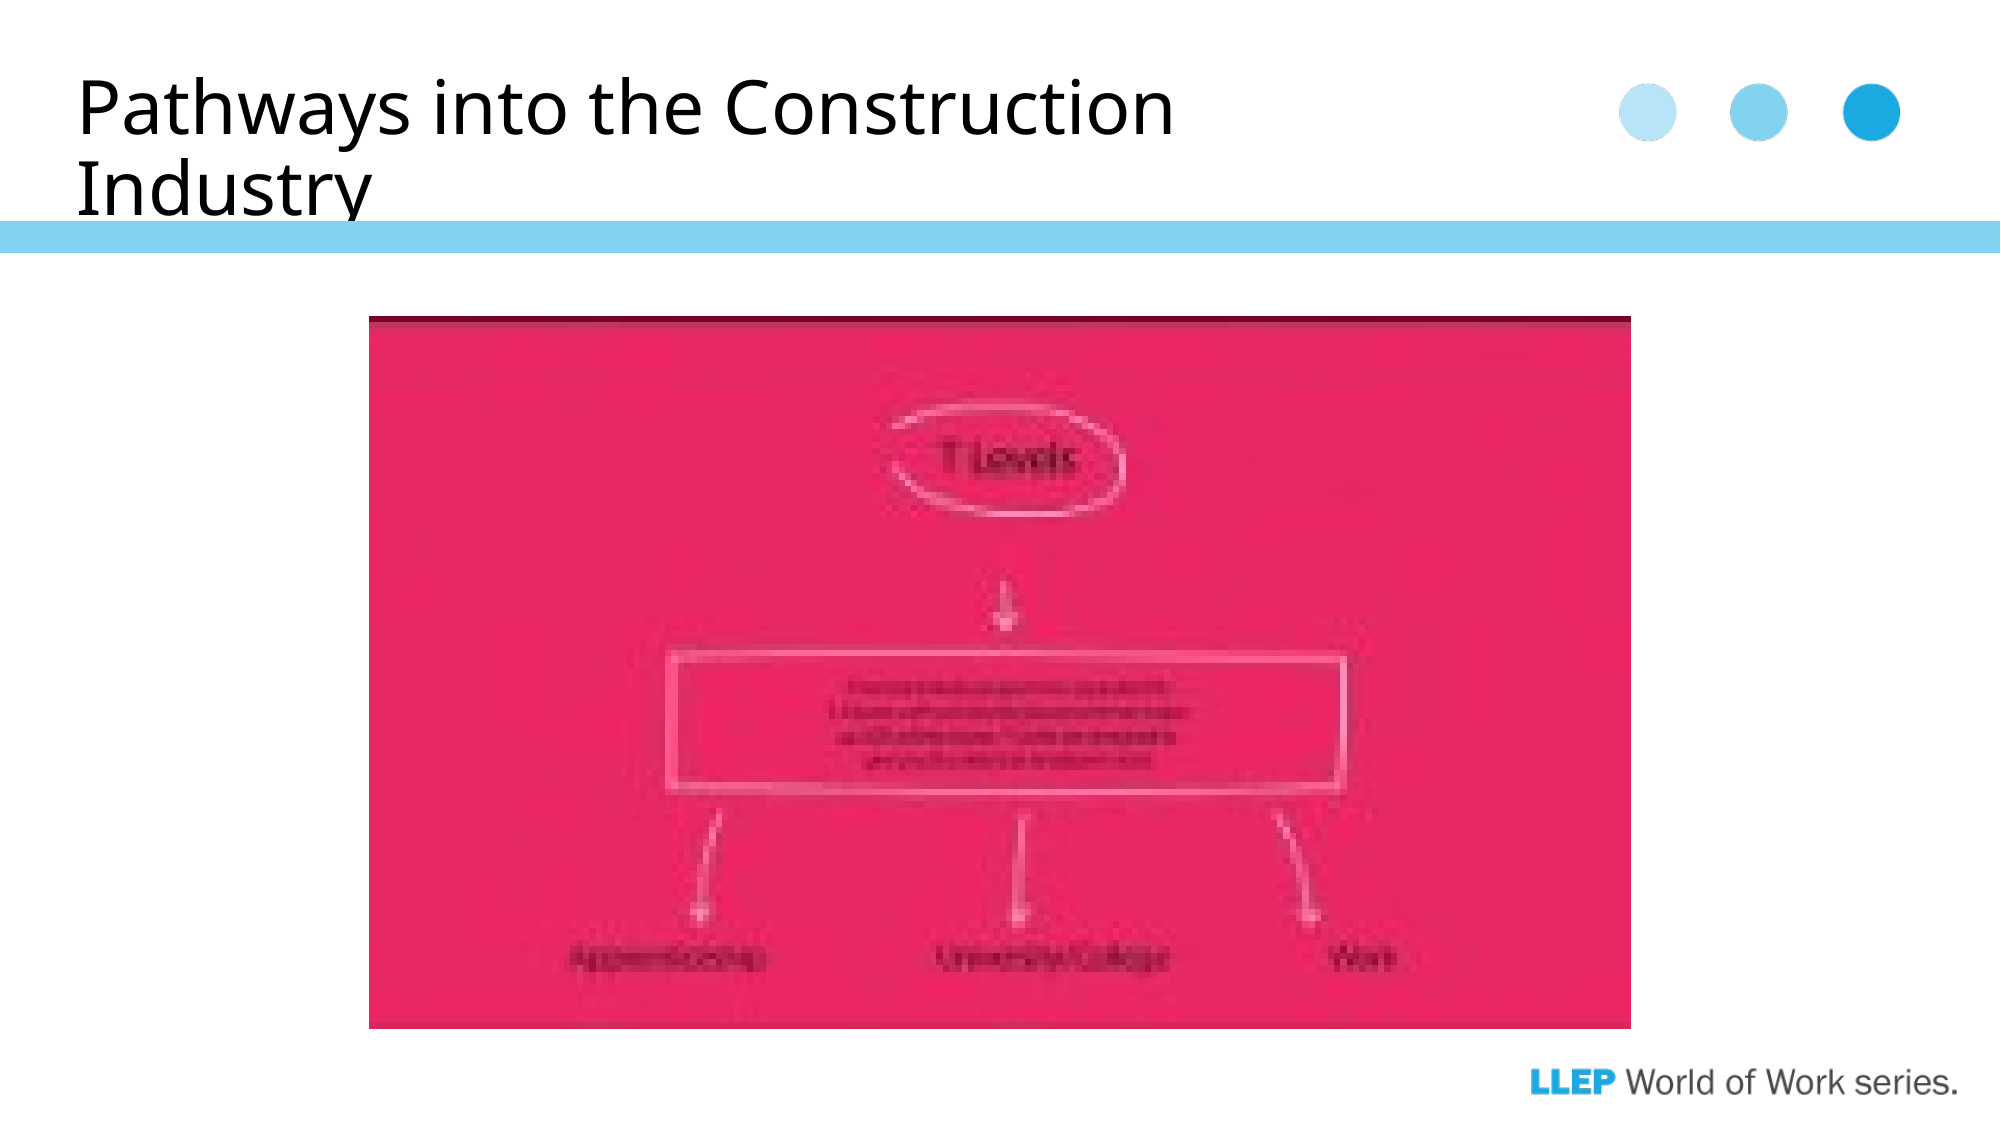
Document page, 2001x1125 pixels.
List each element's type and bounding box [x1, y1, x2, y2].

text_box [368, 315, 1632, 1030]
picture [0, 28, 2000, 1125]
